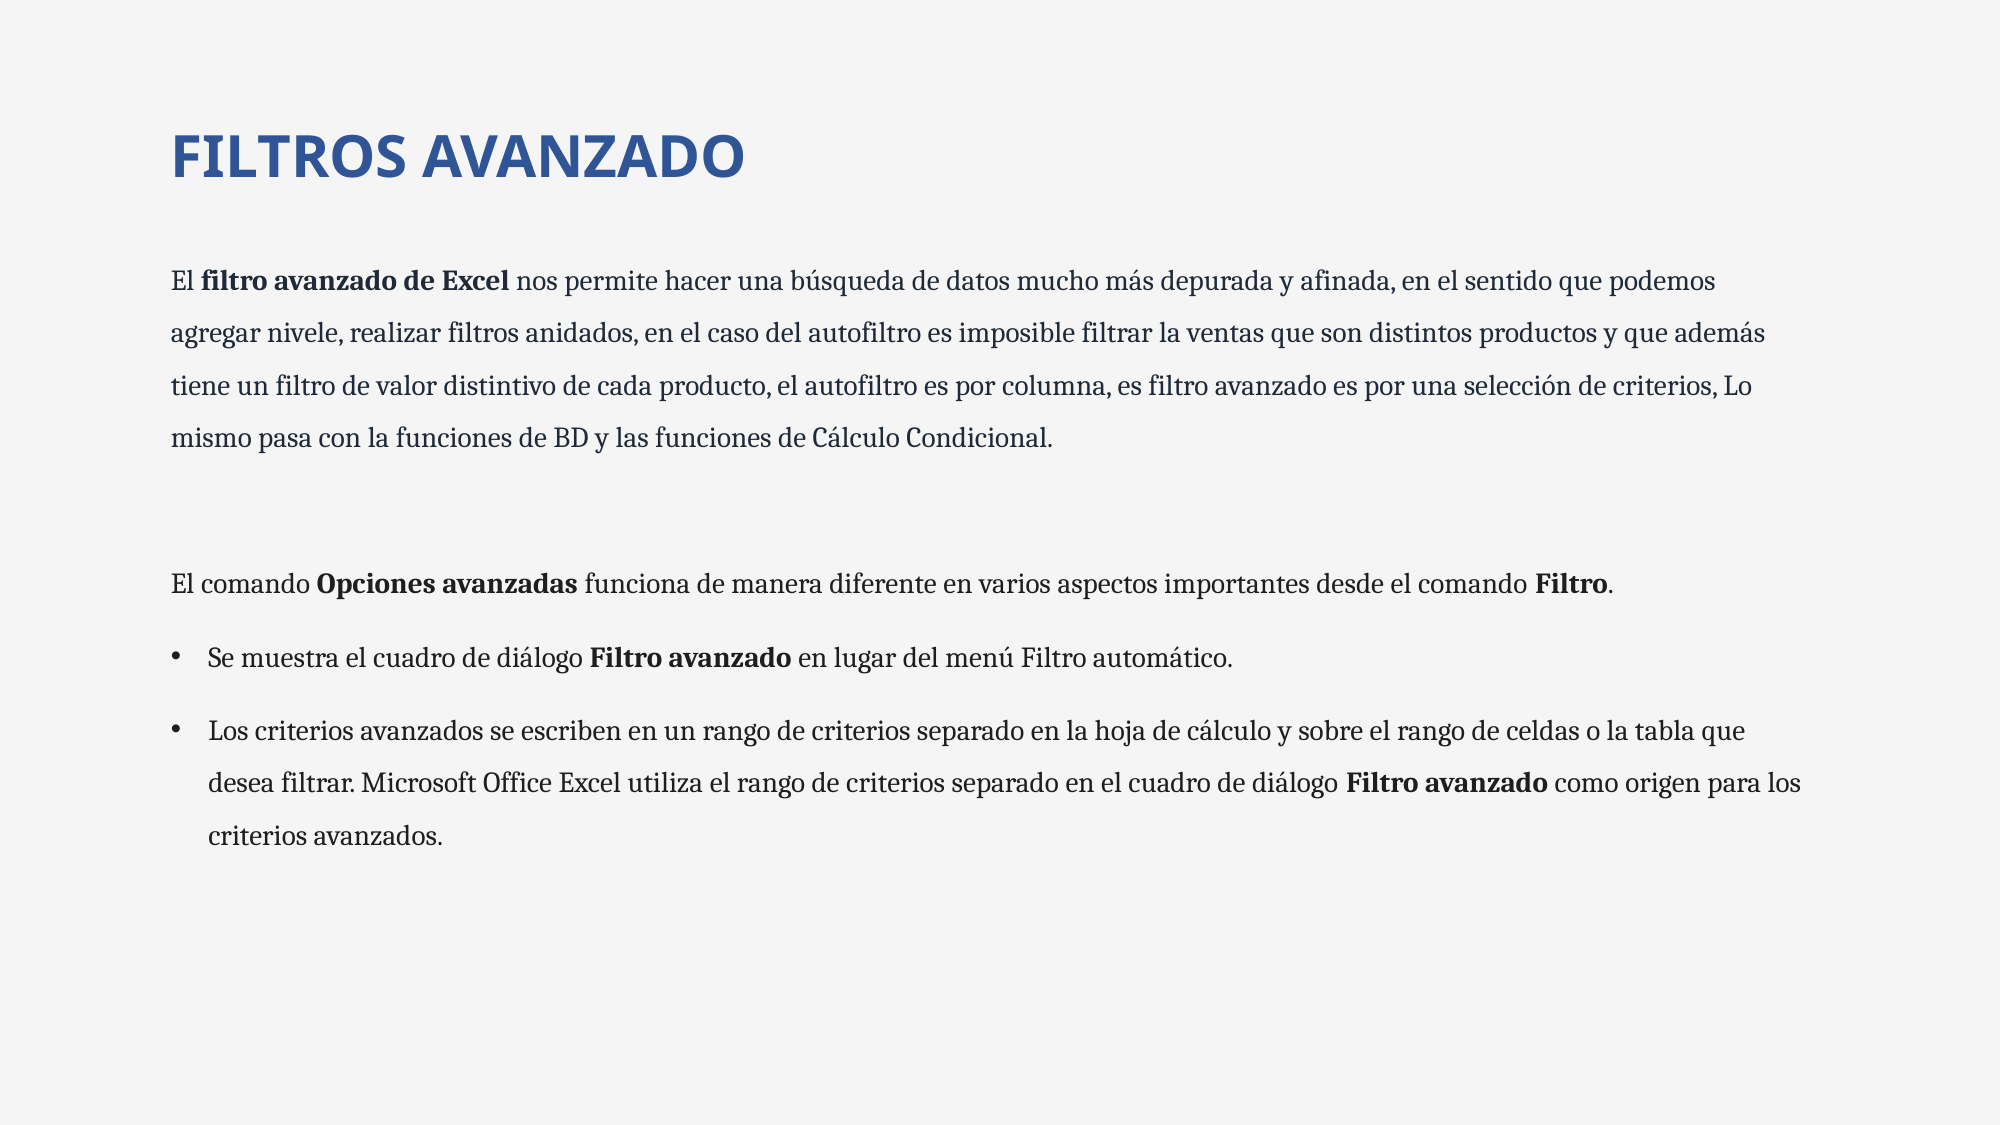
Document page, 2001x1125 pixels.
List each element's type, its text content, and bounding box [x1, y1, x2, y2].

list El filtro avanzado de Excel nos permite hacer una búsqueda de datos mucho más depurada y afinada, en el sentido que podemos agregar nivele, realizar filtros anidados, en el caso del autofiltro es imposible filtrar la ventas que son distintos productos y que además tiene un filtro de valor distintivo de cada producto, el autofiltro es por columna, es filtro avanzado es por una selección de criterios, Lo mismo pasa con la funciones de BD y las funciones de Cálculo Condicional. El comando Opciones avanzadas funciona de manera diferente en varios aspectos importantes desde el comando Filtro. Se muestra el cuadro de diálogo Filtro avanzado en lugar del menú Filtro automático. Los criterios avanzados se escriben en un rango de criterios separado en la hoja de cálculo y sobre el rango de celdas o la tabla que desea filtrar. Microsoft Office Excel utiliza el rango de criterios separado en el cuadro de diálogo Filtro avanzado como origen para los criterios avanzados. [155, 235, 1829, 1024]
title FILTROS AVANZADO [155, 82, 1384, 235]
